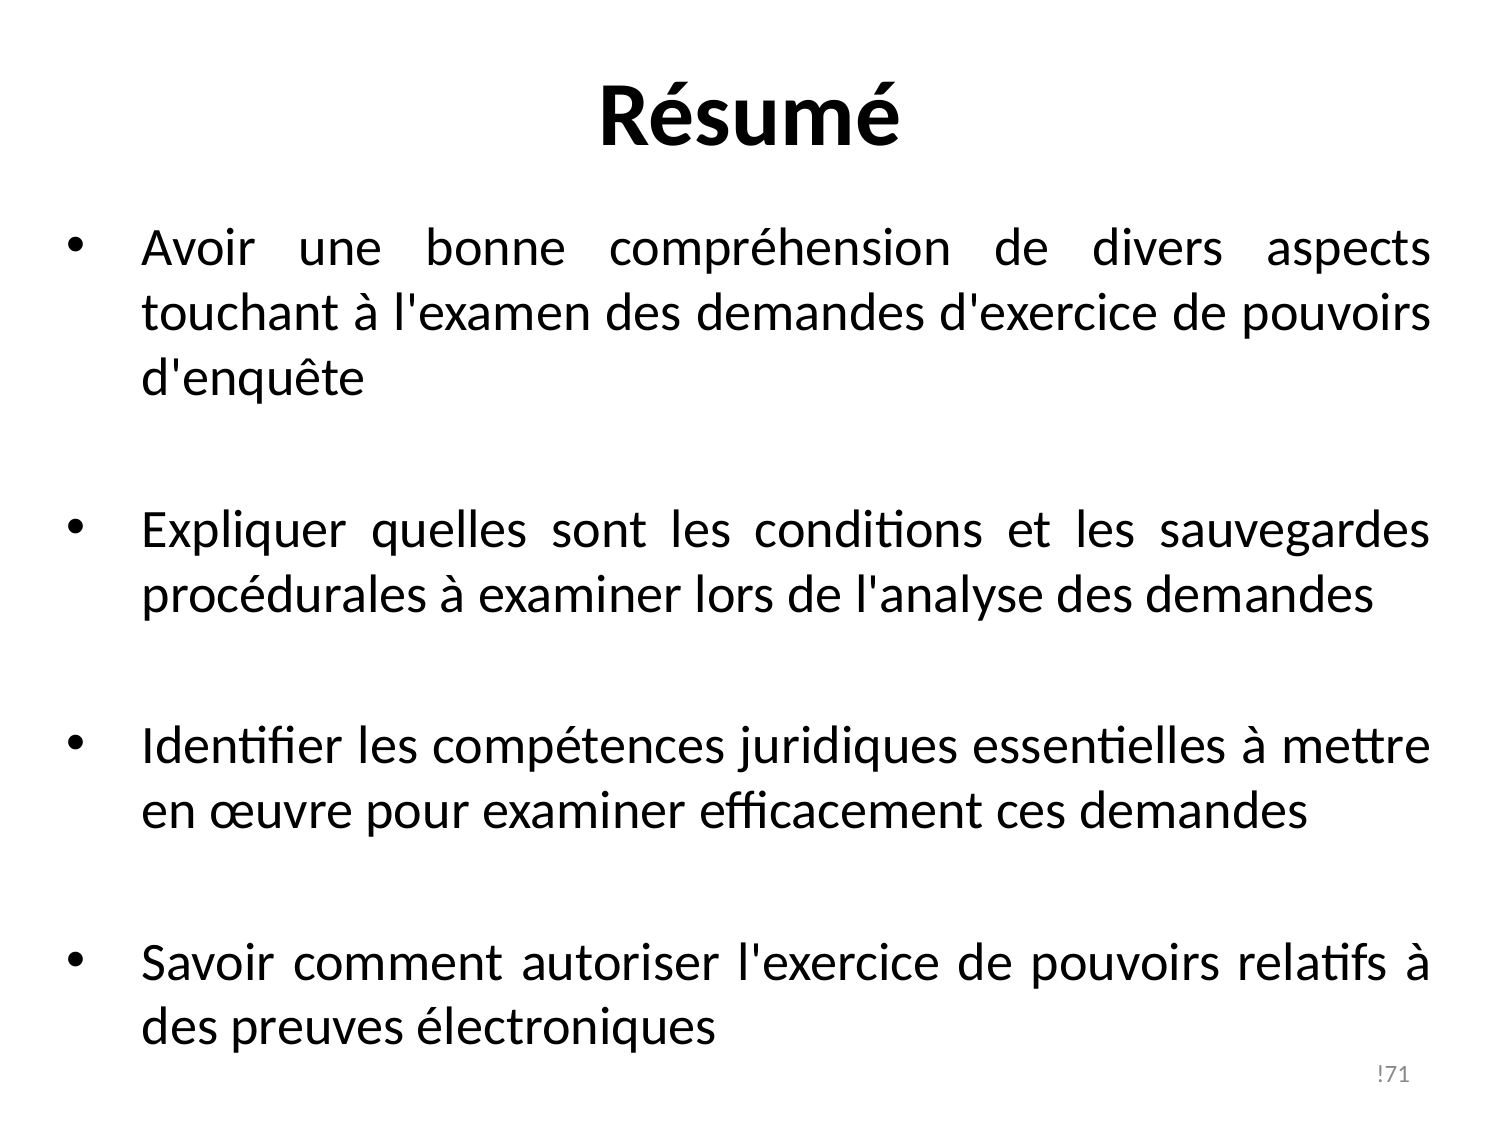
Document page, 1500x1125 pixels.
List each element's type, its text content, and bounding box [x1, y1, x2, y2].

title Résumé [75, 45, 1425, 172]
text_box Avoir une bonne compréhension de divers aspects touchant à l'examen des demandes d'exercice de pouvoirs d'enquête Expliquer quelles sont les conditions et les sauvegardes procédurales à examiner lors de l'analyse des demandes Identifier les compétences juridiques essentielles à mettre en œuvre pour examiner efficacement ces demandes Savoir comment autoriser l'exercice de pouvoirs relatifs à des preuves électroniques [51, 204, 1449, 1080]
slide_number !71 [1074, 1042, 1425, 1103]
